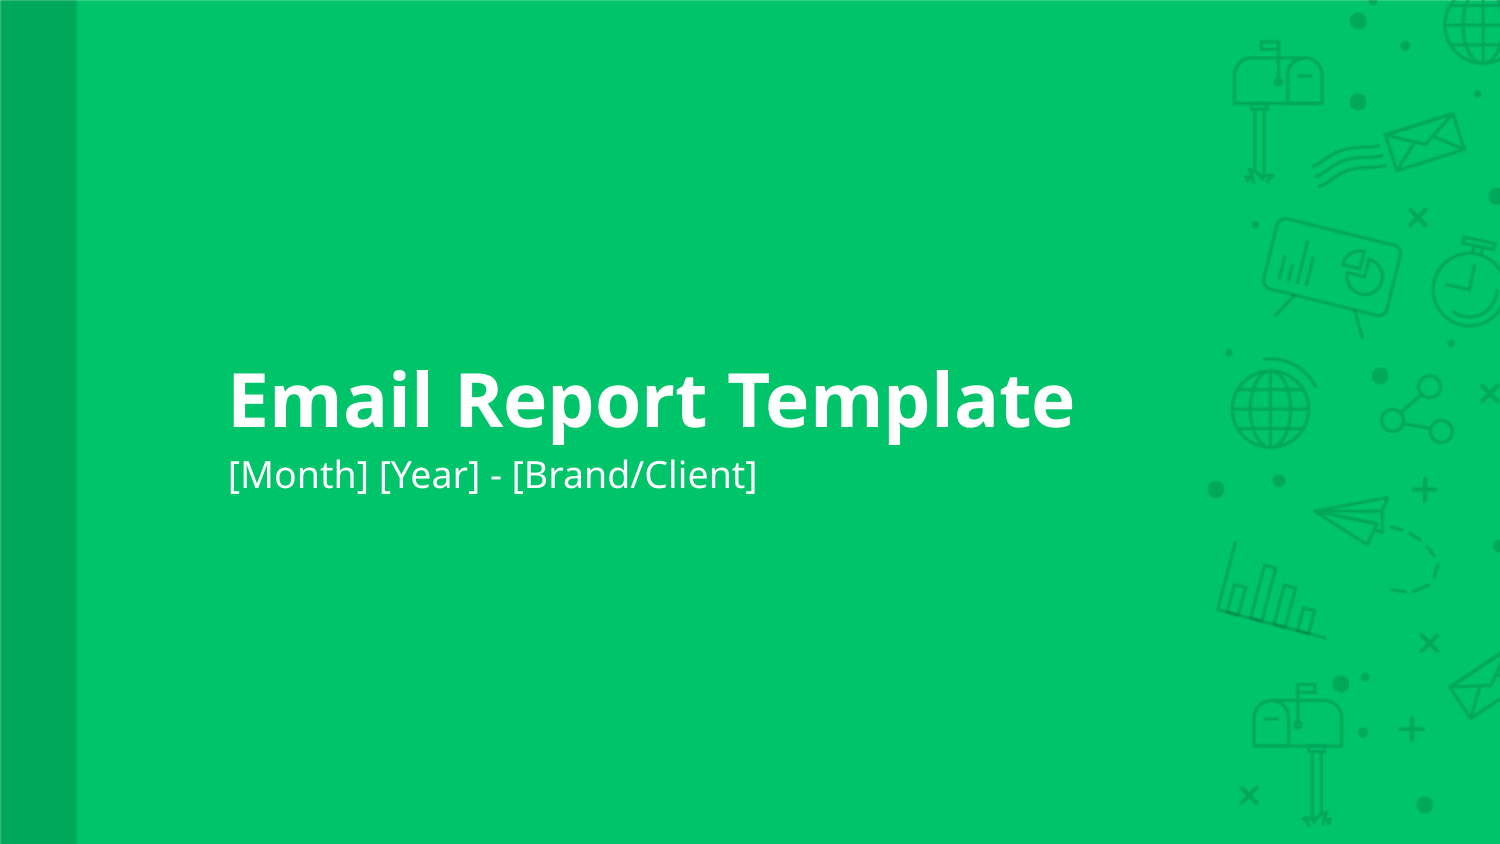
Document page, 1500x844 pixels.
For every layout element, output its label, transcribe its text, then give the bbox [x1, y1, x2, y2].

subtitle [Month] [Year] - [Brand/Client] [212, 435, 1096, 566]
title Email Report Template [212, 341, 1120, 458]
picture [0, 0, 1500, 844]
